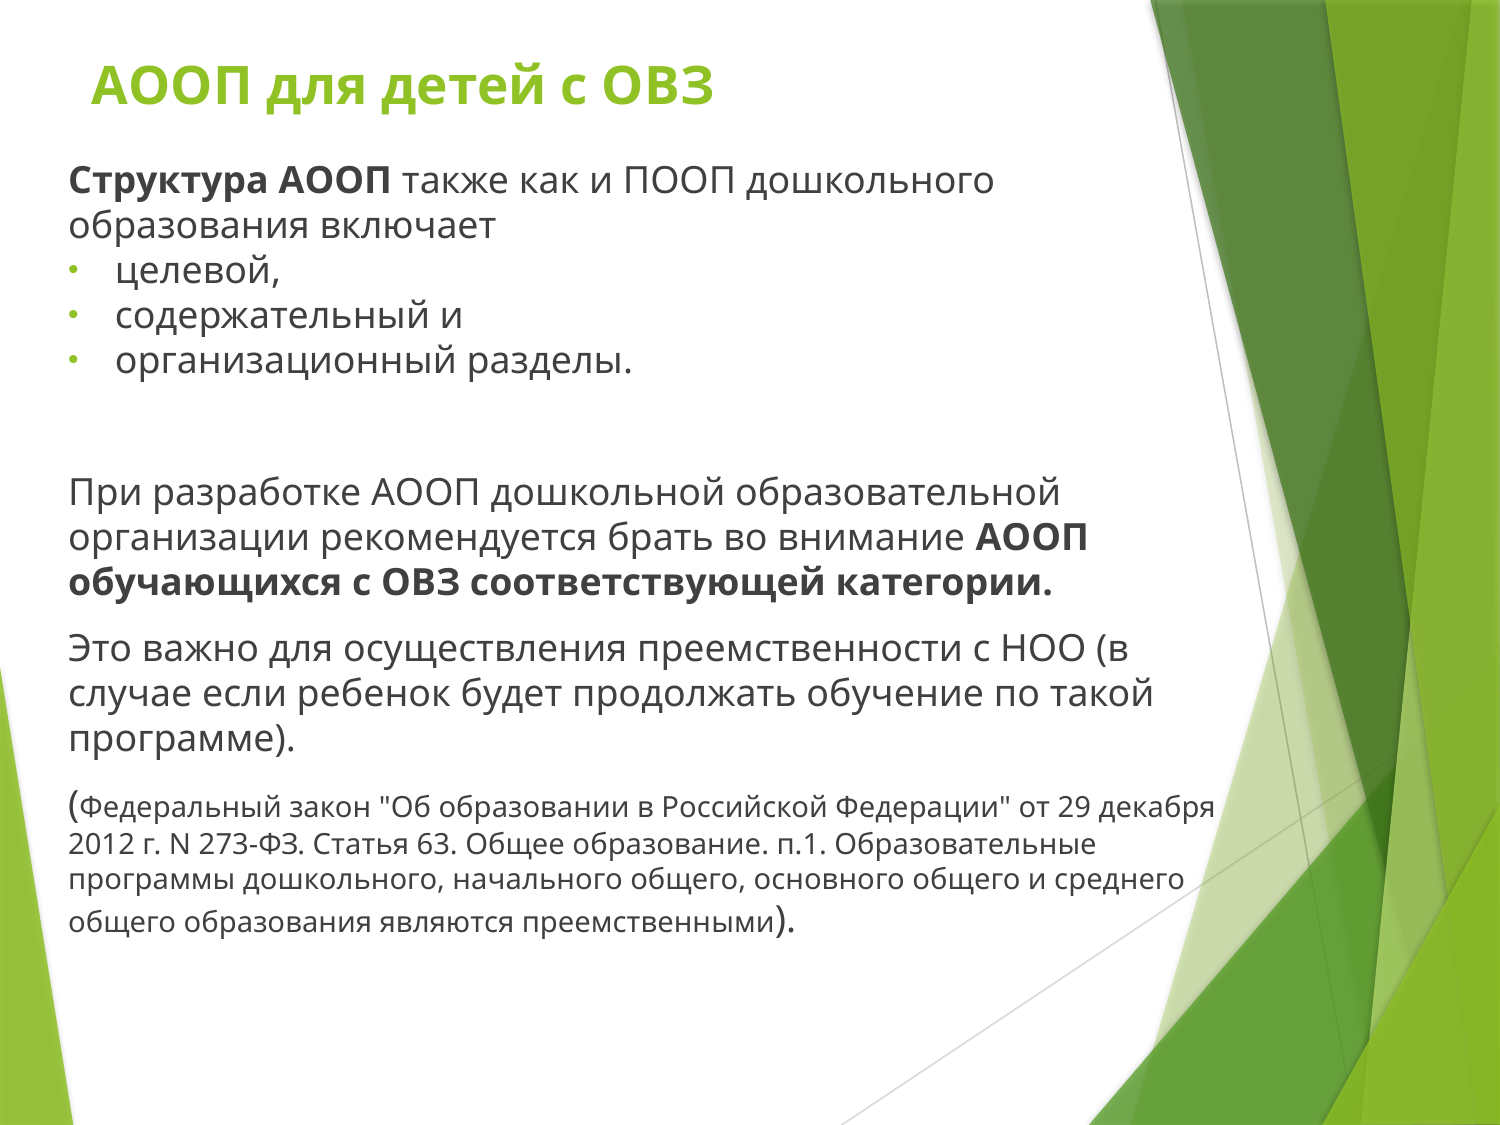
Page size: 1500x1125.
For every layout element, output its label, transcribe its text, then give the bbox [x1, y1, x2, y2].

title АООП для детей с ОВЗ [76, 42, 1140, 123]
list Структура АООП также как и ПООП дошкольного образования включает целевой, содержательный и организационный разделы. При разработке АООП дошкольной образовательной организации рекомендуется брать во внимание АООП обучающихся с ОВЗ соответствующей категории. Это важно для осуществления преемственности с НОО (в случае если ребенок будет продолжать обучение по такой программе). (Федеральный закон "Об образовании в Российской Федерации" от 29 декабря 2012 г. N 273-ФЗ. Статья 63. Общее образование. п.1. Образовательные программы дошкольного, начального общего, основного общего и среднего общего образования являются преемственными). [53, 149, 1258, 991]
